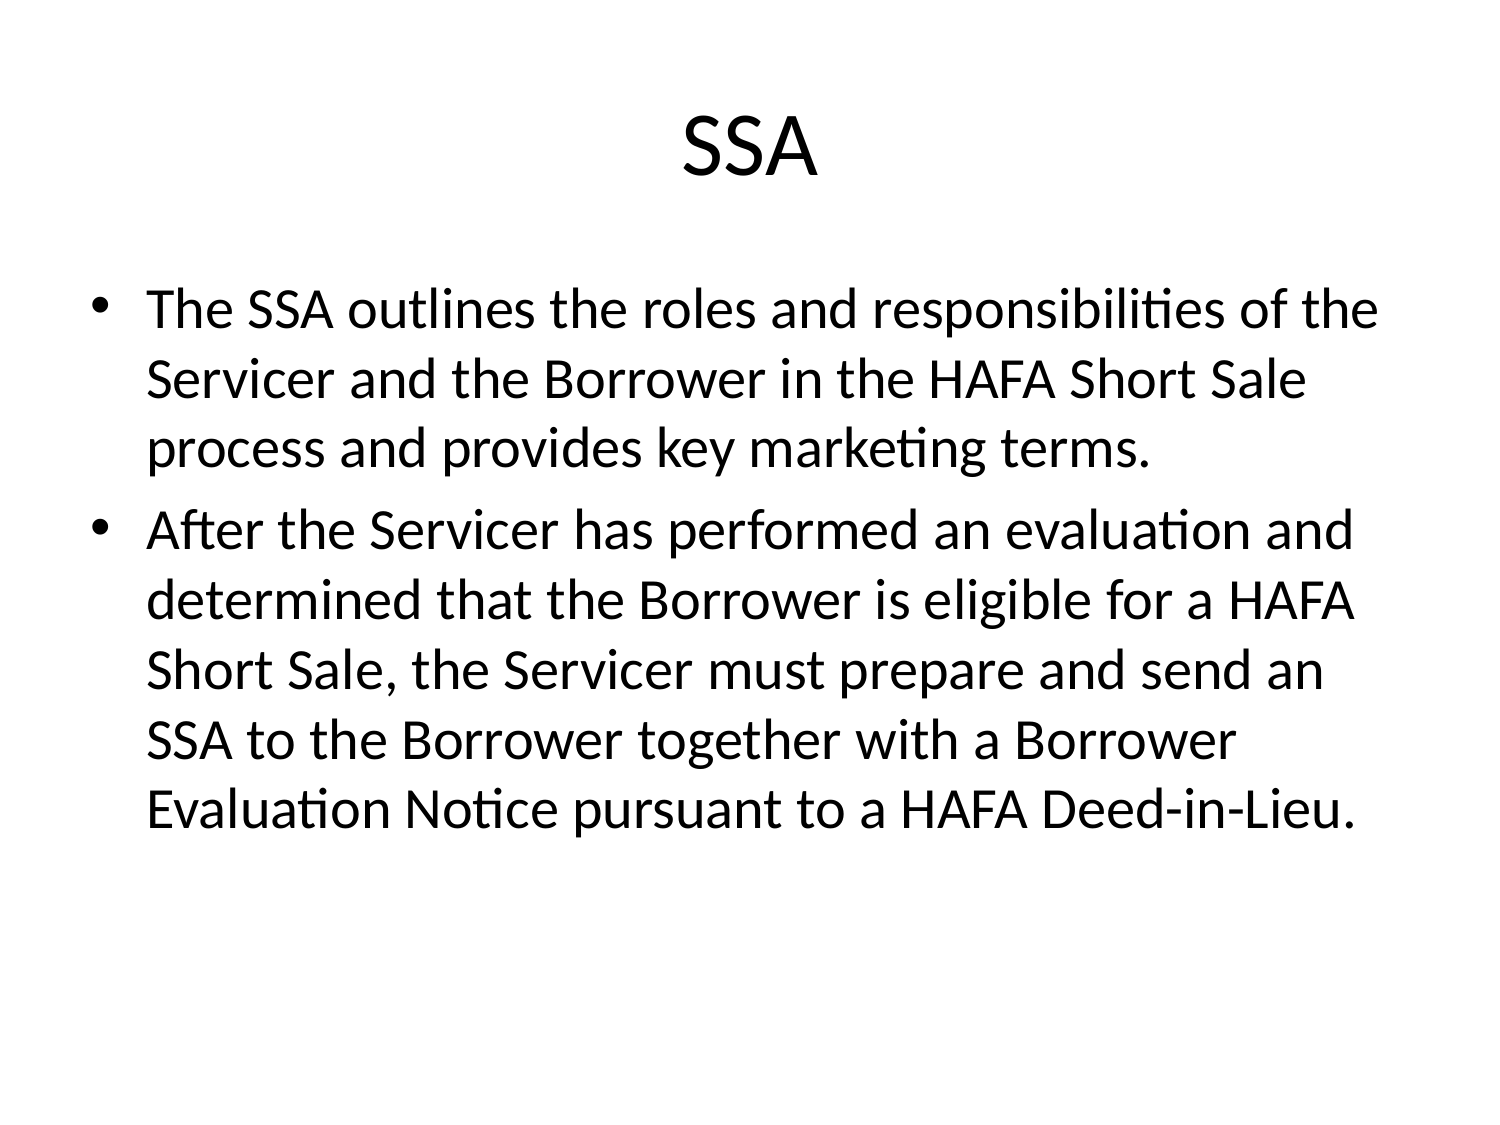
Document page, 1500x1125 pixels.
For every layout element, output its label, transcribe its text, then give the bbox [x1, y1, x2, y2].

list The SSA outlines the roles and responsibilities of the Servicer and the Borrower in the HAFA Short Sale process and provides key marketing terms. After the Servicer has performed an evaluation and determined that the Borrower is eligible for a HAFA Short Sale, the Servicer must prepare and send an SSA to the Borrower together with a Borrower Evaluation Notice pursuant to a HAFA Deed-in-Lieu. [75, 262, 1425, 1005]
title SSA [75, 45, 1425, 233]
